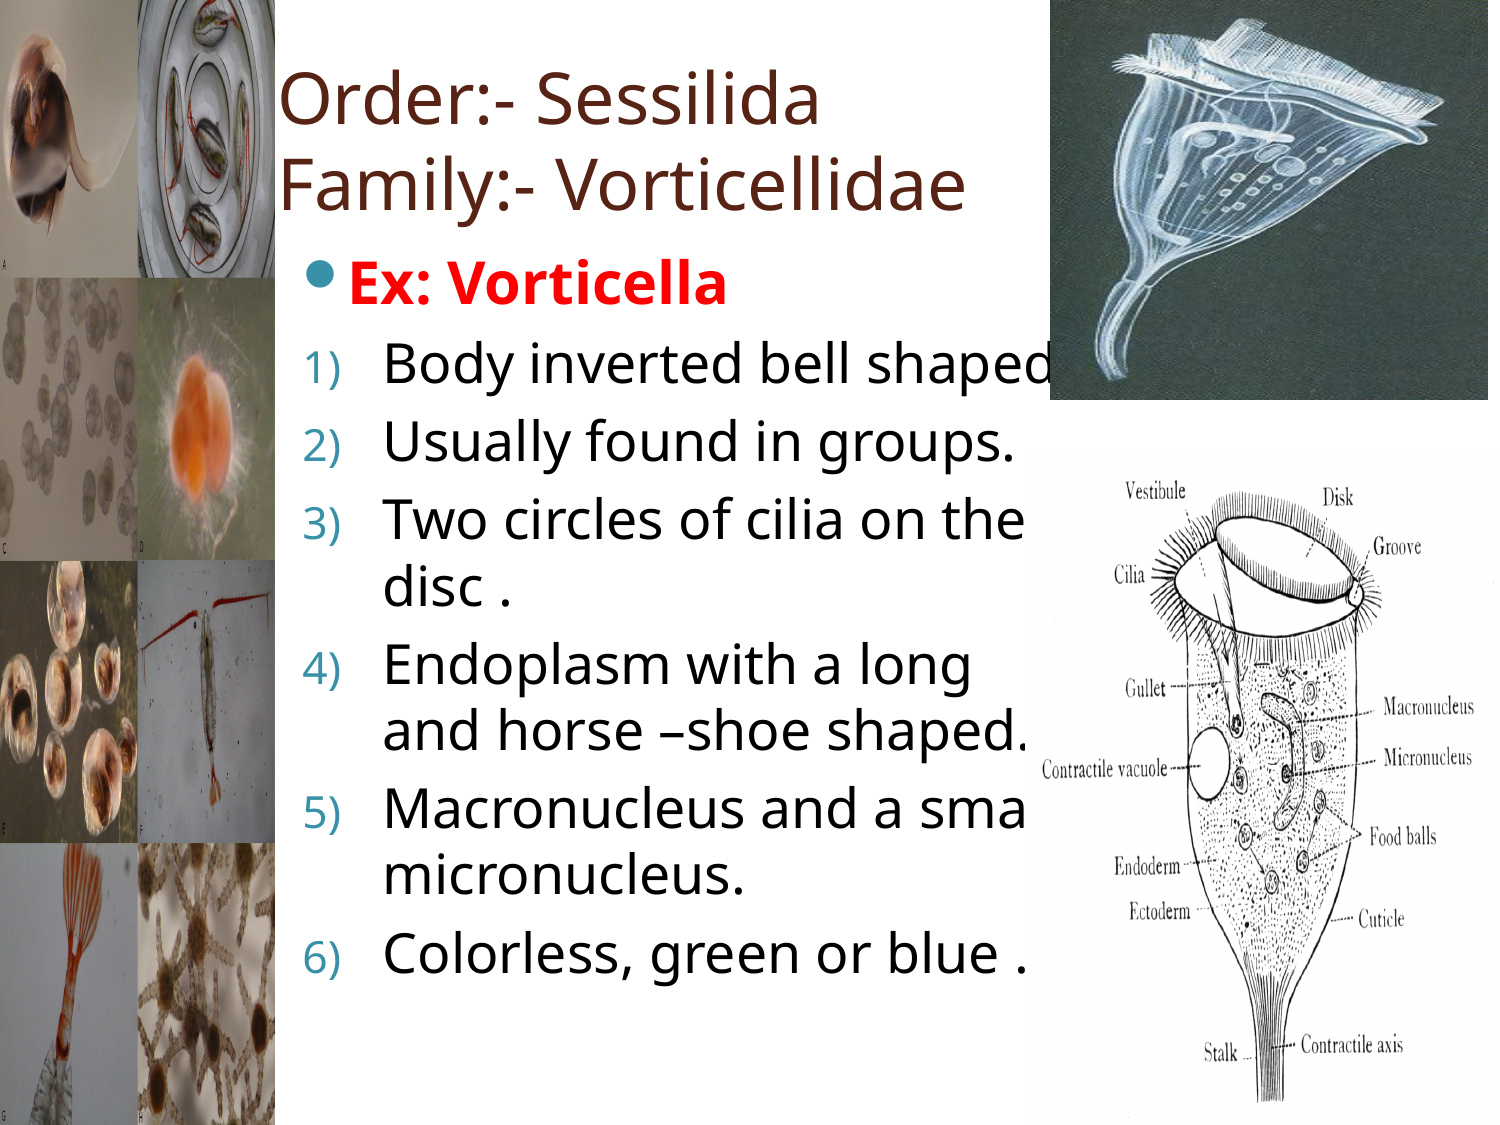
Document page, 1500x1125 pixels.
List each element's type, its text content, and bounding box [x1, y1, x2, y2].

picture [0, 0, 276, 1125]
list Ex: Vorticella Body inverted bell shaped. Usually found in groups. Two circles of cilia on the disc . Endoplasm with a long and horse –shoe shaped. Macronucleus and a small micronucleus. Colorless, green or blue . [283, 237, 1088, 1075]
title Order:- Sessilida Family:- Vorticellidae [283, 45, 1042, 233]
picture [1024, 449, 1500, 1125]
picture [1049, 0, 1488, 401]
